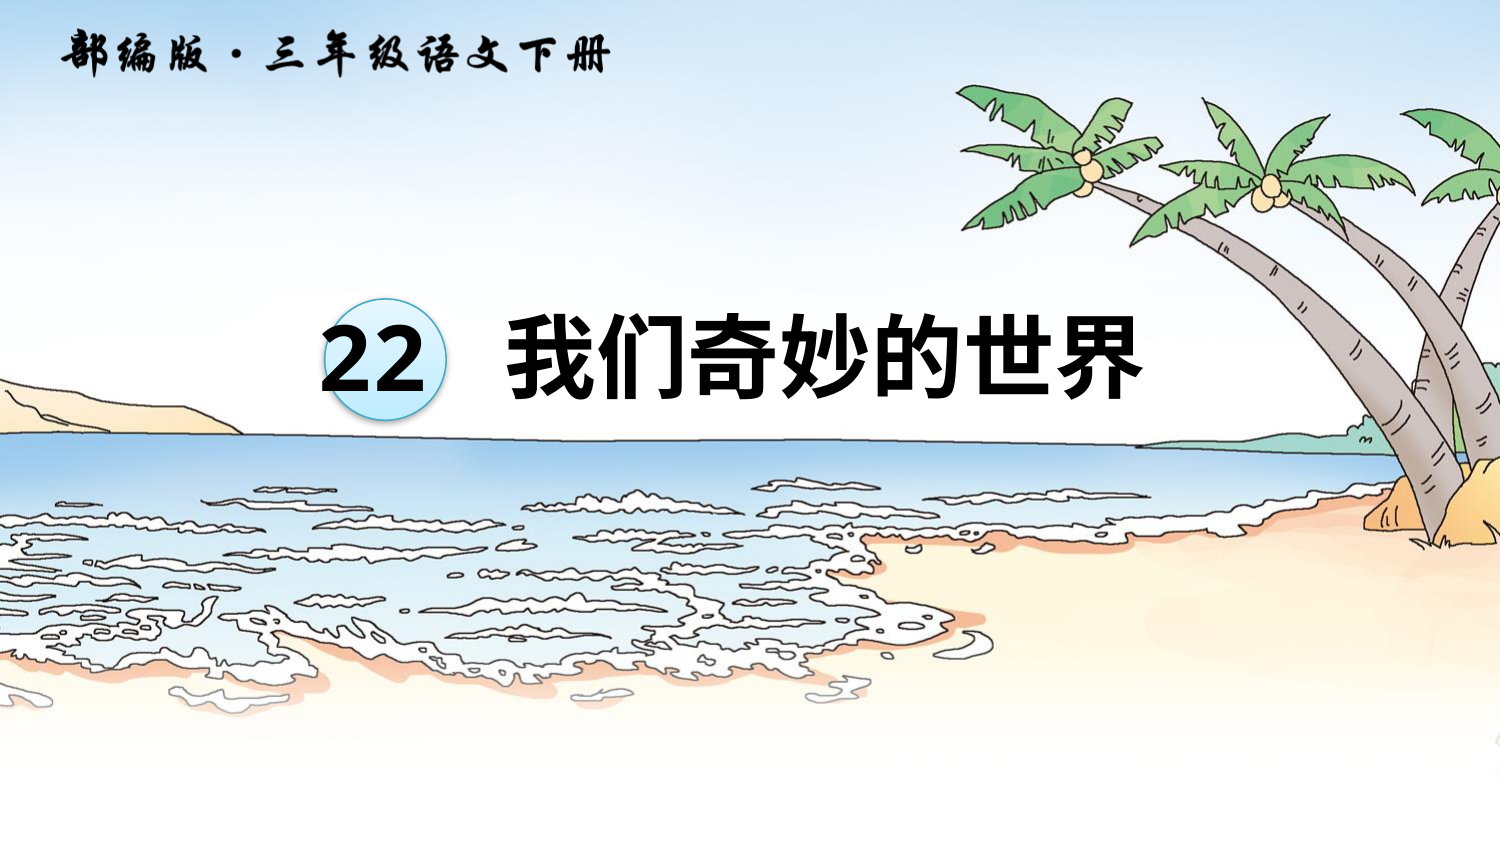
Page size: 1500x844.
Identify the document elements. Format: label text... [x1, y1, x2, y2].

text_box 22 我们奇妙的世界 [289, 291, 1176, 420]
picture [0, 0, 1500, 844]
